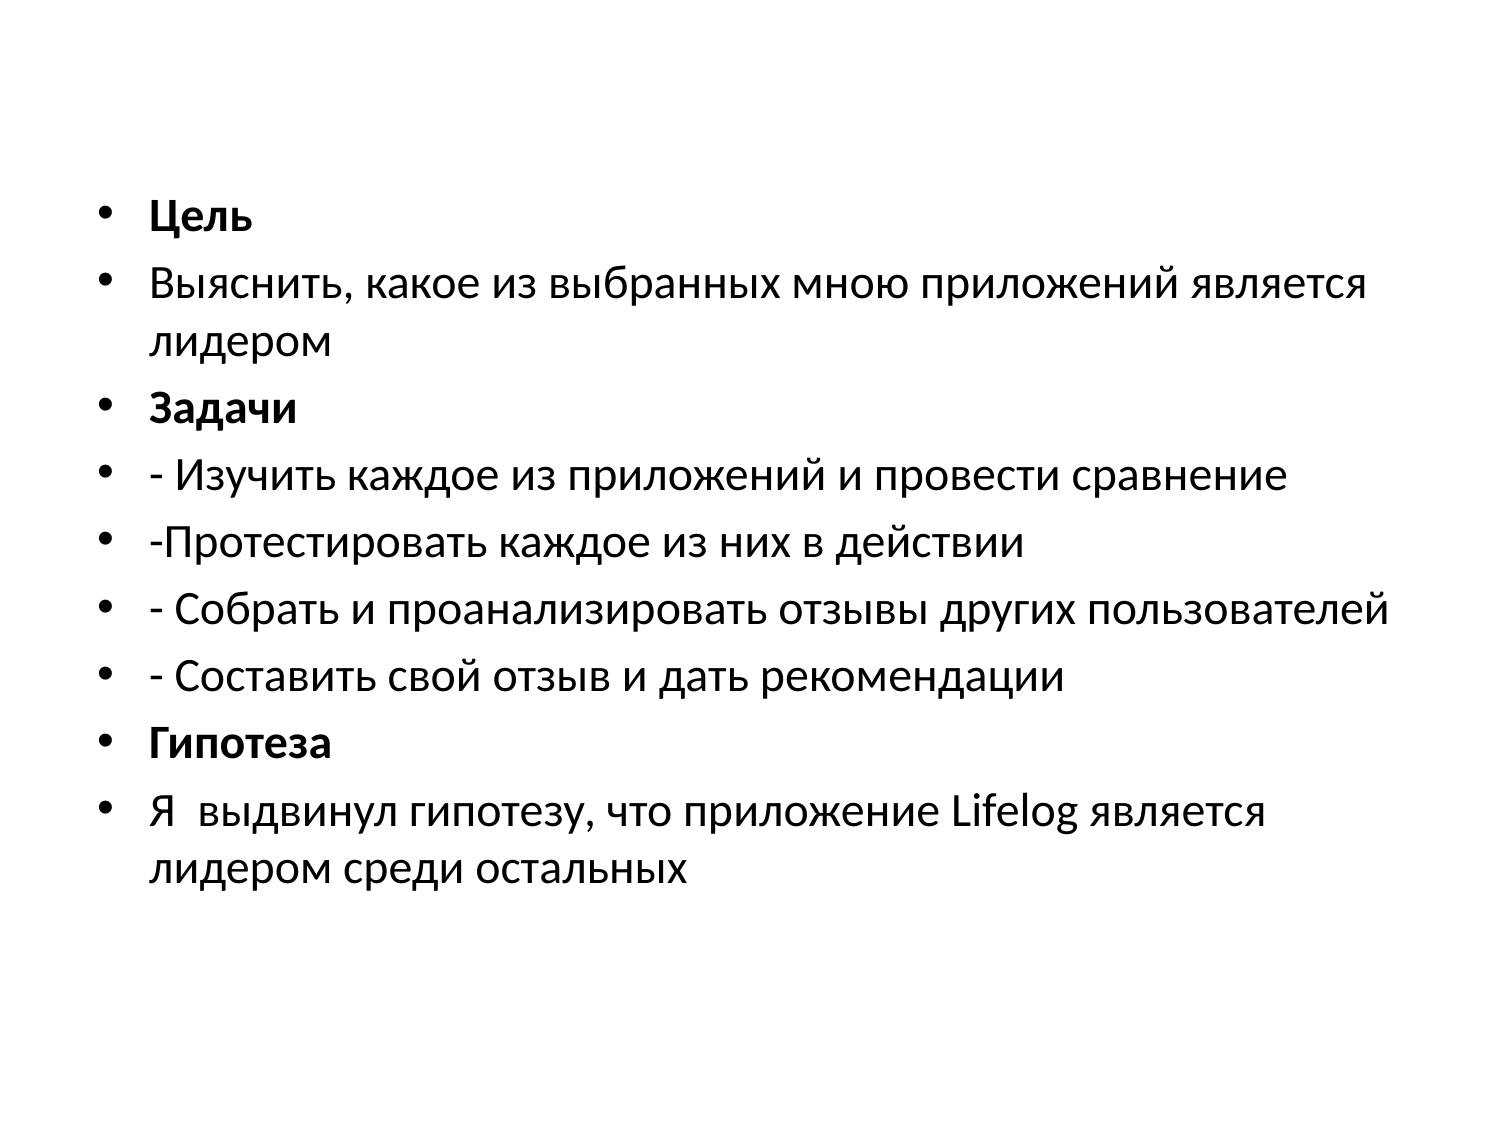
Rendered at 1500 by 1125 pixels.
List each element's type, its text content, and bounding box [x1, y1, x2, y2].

list Цель Выяснить, какое из выбранных мною приложений является лидером Задачи - Изучить каждое из приложений и провести сравнение -Протестировать каждое из них в действии - Собрать и проанализировать отзывы других пользователей - Составить свой отзыв и дать рекомендации Гипотеза Я выдвинул гипотезу, что приложение Lifelog является лидером среди остальных [82, 175, 1432, 919]
